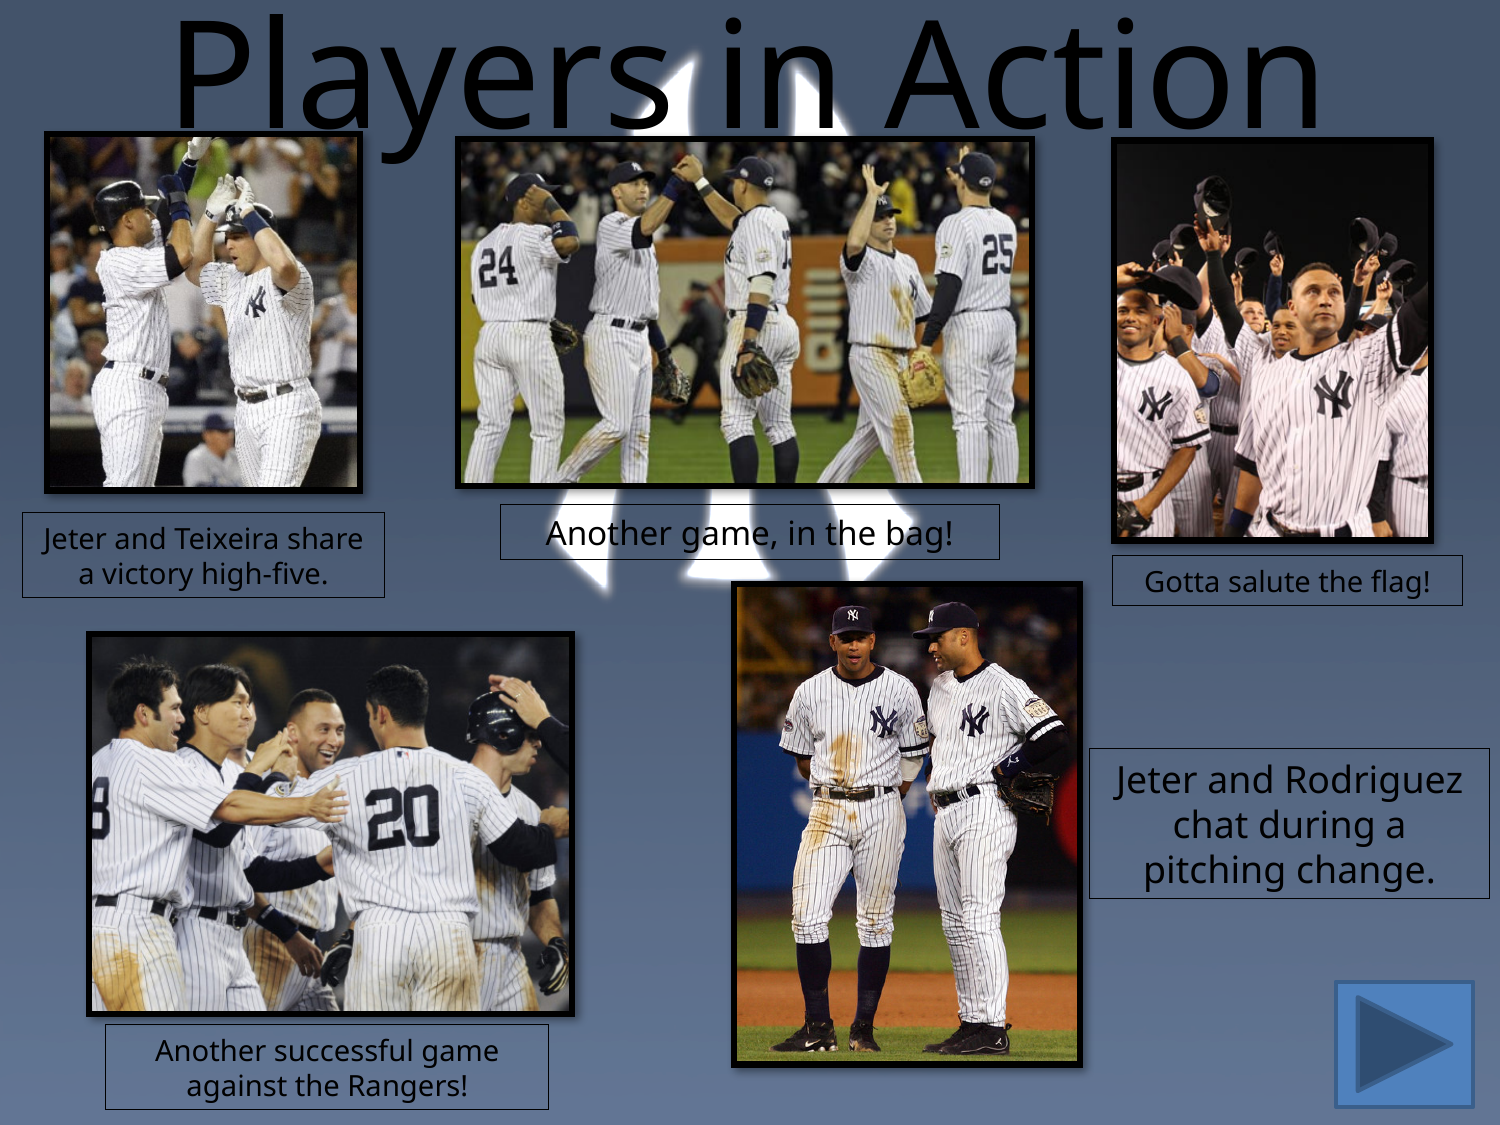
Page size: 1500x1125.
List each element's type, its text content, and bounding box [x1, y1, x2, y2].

text_box Another successful game against the Rangers! [105, 1024, 549, 1110]
picture [49, 137, 358, 488]
text_box Jeter and Rodriguez chat during a pitching change. [1089, 748, 1490, 899]
text_box Another game, in the bag! [500, 504, 1000, 560]
text_box [1334, 980, 1475, 1109]
picture [460, 141, 1030, 483]
text_box Jeter and Teixeira share a victory high-five. [22, 512, 385, 598]
text_box Gotta salute the flag! [1112, 555, 1463, 606]
picture [1116, 143, 1428, 538]
title Players in Action [72, 0, 1423, 163]
picture [0, 0, 1500, 1125]
